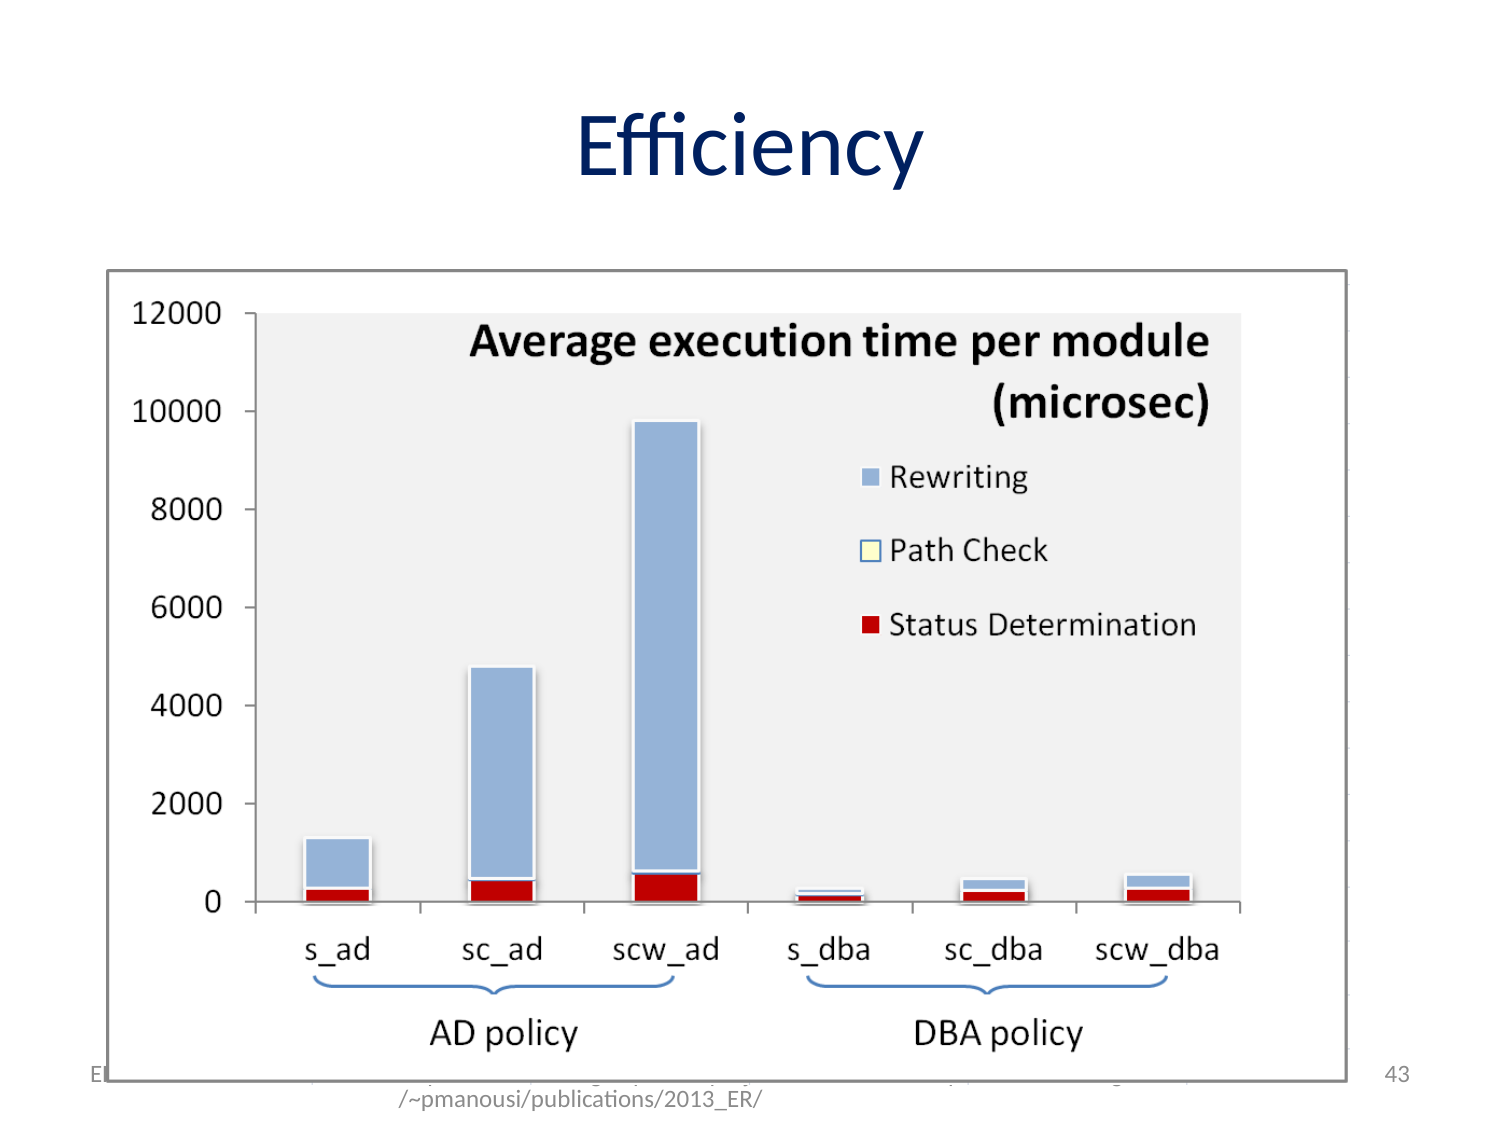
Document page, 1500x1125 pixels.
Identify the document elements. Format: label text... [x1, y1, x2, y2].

footer http://www.cs.uoi.gr/~pvassil/projects/hecataeus/ http://www.cs.uoi.gr/~pmanousi/publications/2013_ER/ [425, 1093, 1152, 1103]
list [106, 269, 1351, 1085]
title Efficiency [75, 45, 1425, 233]
slide_number 43 [1152, 1042, 1425, 1103]
slide_number ER 2013 [75, 1042, 425, 1103]
